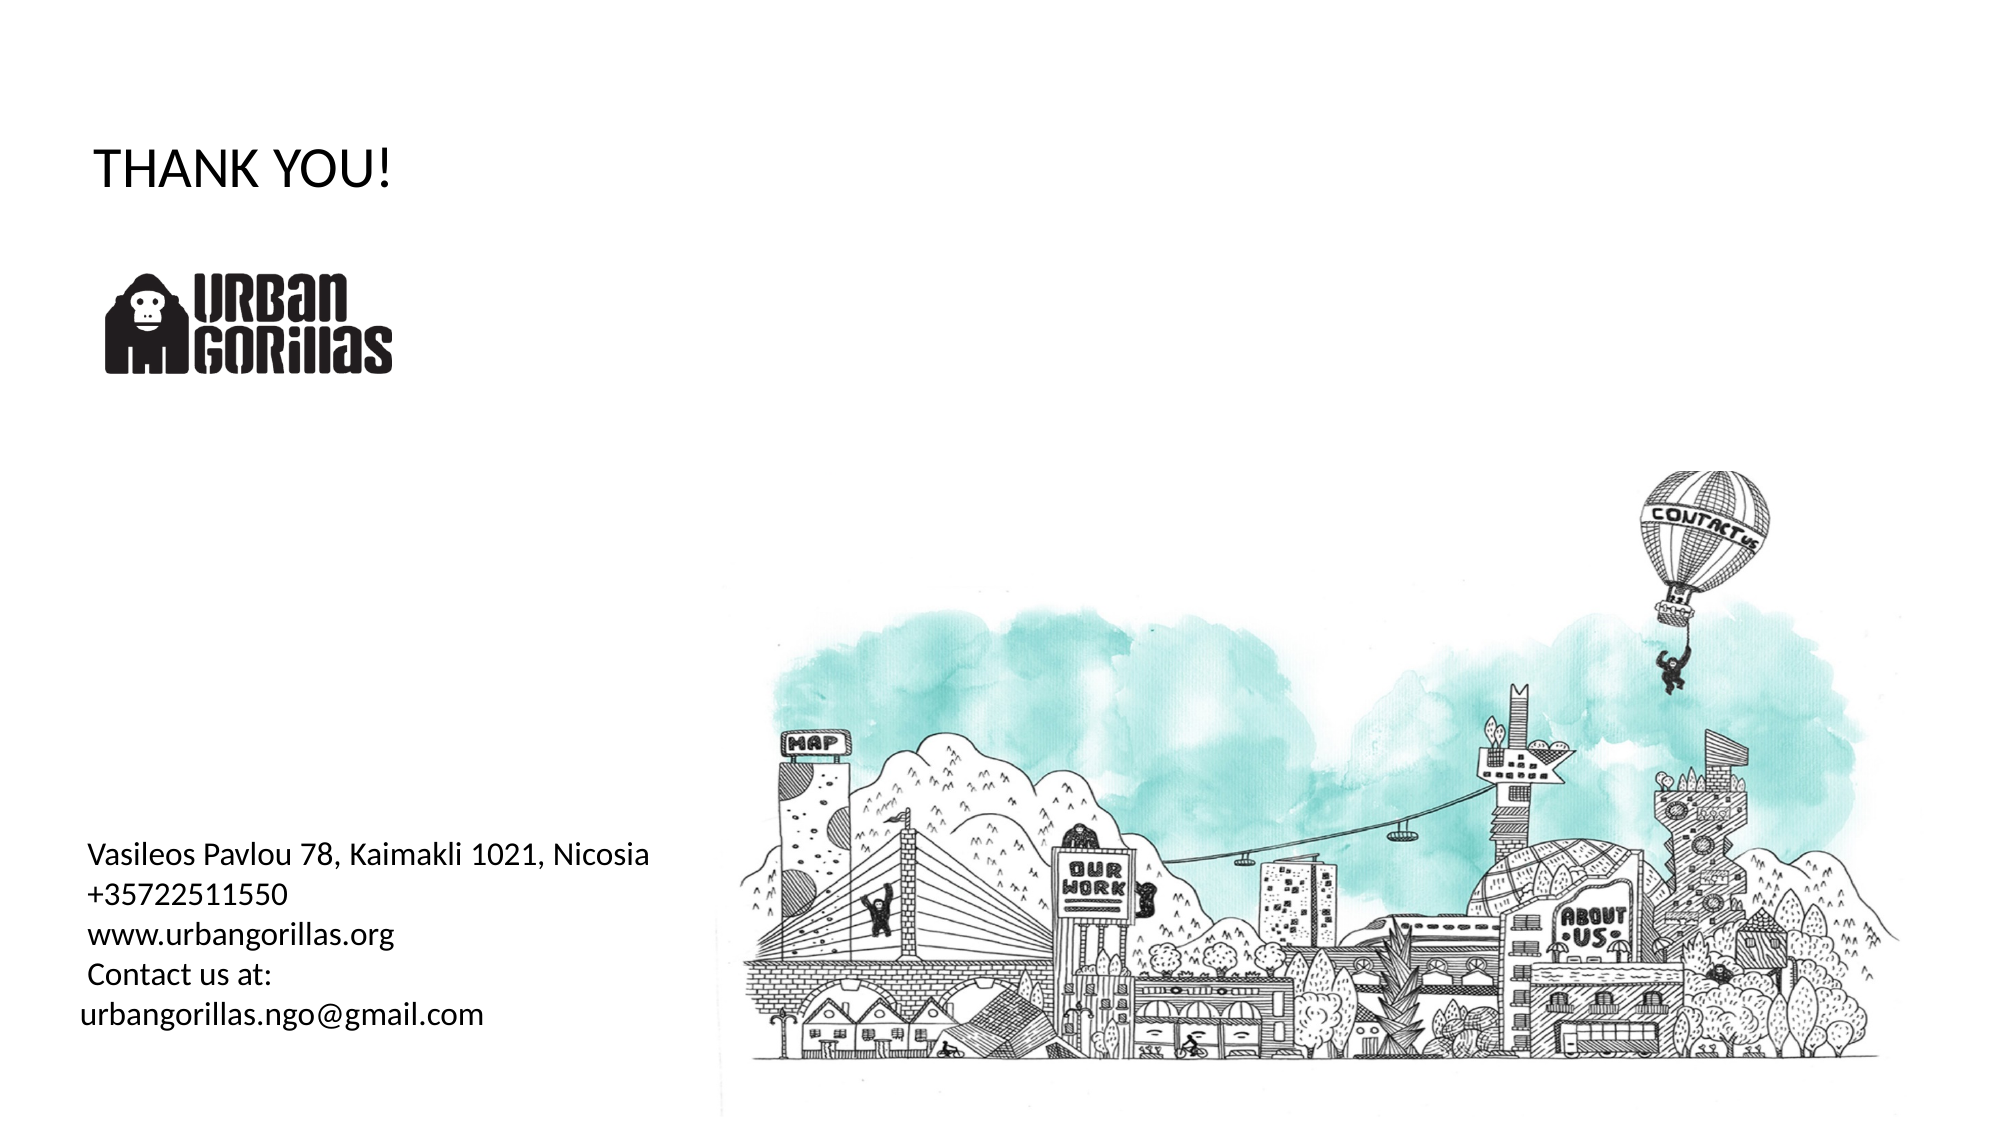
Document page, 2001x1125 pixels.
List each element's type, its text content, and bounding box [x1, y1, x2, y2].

text_box Vasileos Pavlou 78, Kaimakli 1021, Nicosia +35722511550 www.urbangorillas.org Contact us at: urbangorillas.ngo@gmail.com [64, 824, 686, 1040]
picture [105, 273, 392, 374]
picture [686, 471, 1960, 1125]
list THANK YOU! [0, 129, 1195, 844]
